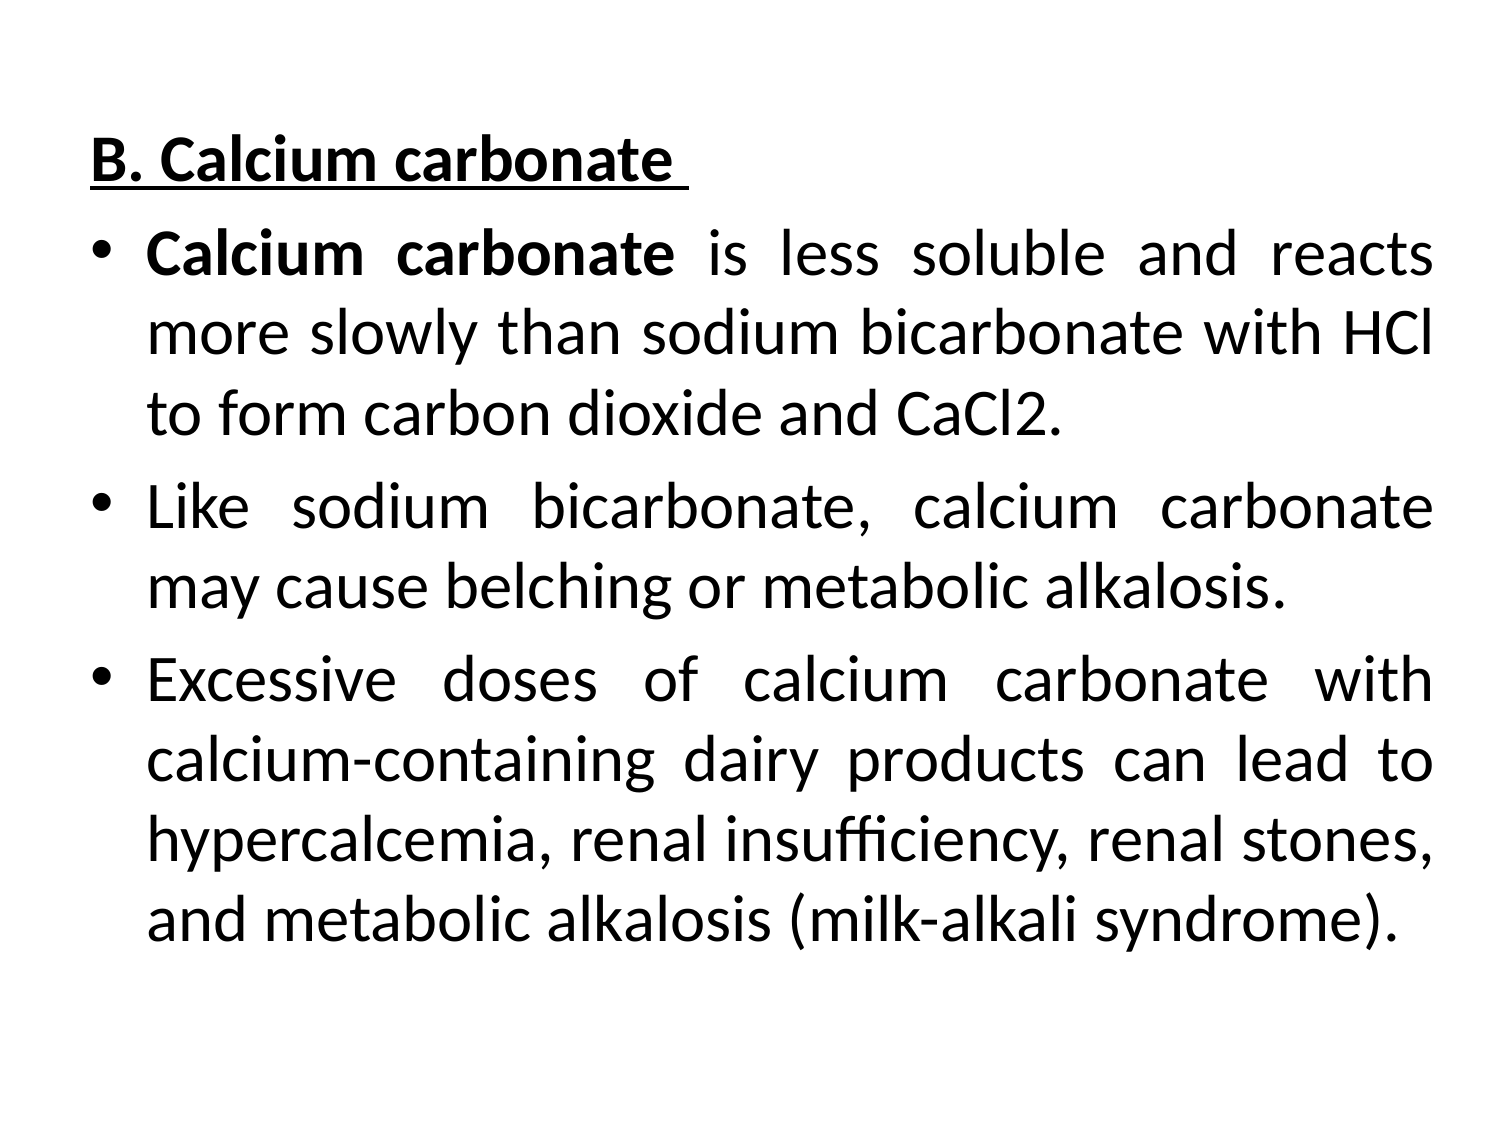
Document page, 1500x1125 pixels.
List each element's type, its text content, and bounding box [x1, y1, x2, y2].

list B. Calcium carbonate Calcium carbonate is less soluble and reacts more slowly than sodium bicarbonate with HCl to form carbon dioxide and CaCl2. Like sodium bicarbonate, calcium carbonate may cause belching or metabolic alkalosis. Excessive doses of calcium carbonate with calcium-containing dairy products can lead to hypercalcemia, renal insufficiency, renal stones, and metabolic alkalosis (milk-alkali syndrome). [75, 107, 1450, 950]
